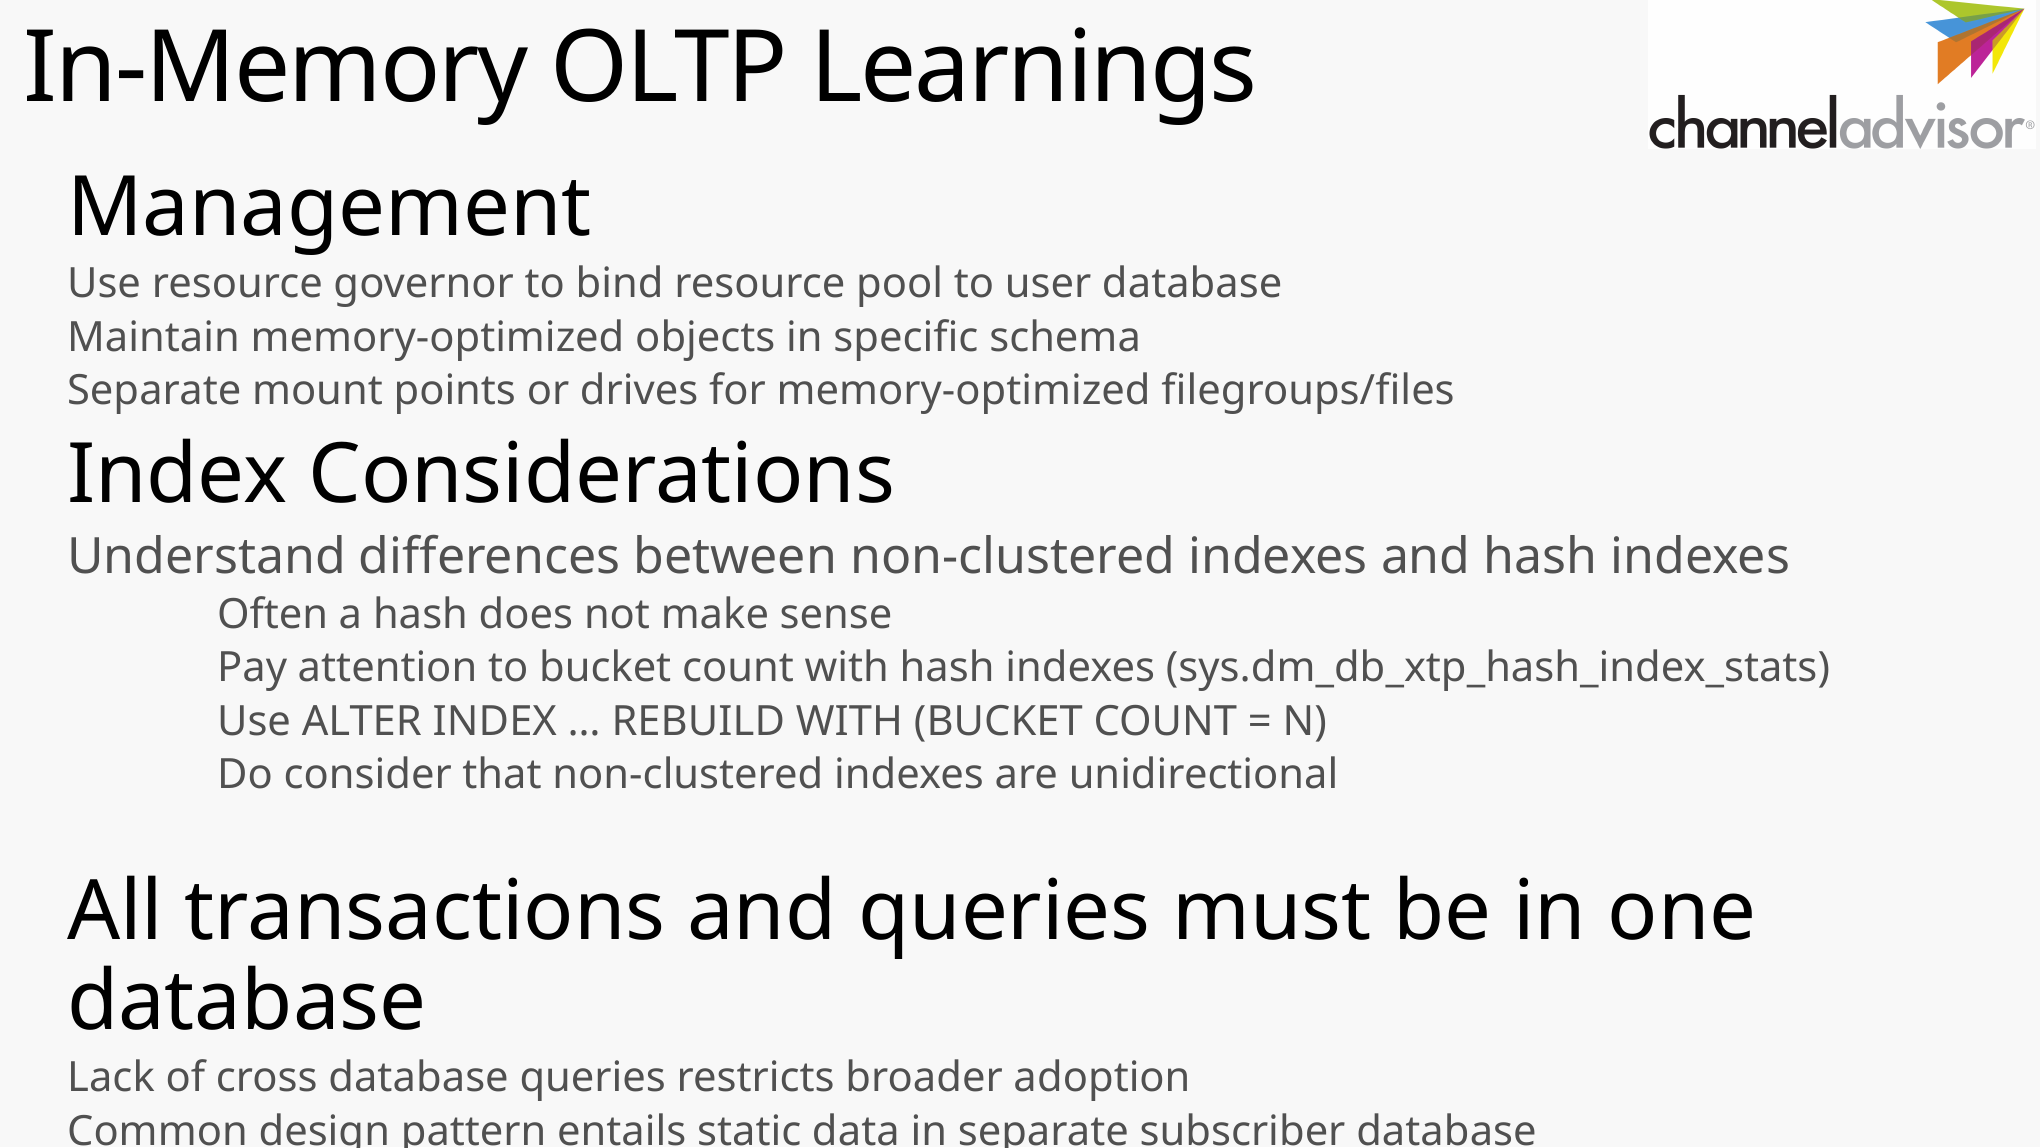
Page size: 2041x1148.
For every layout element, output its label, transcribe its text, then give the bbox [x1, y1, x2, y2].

picture [1647, 0, 2036, 149]
title In-Memory OLTP Learnings [0, 0, 1647, 151]
list Management Use resource governor to bind resource pool to user database Maintain memory-optimized objects in specific schema Separate mount points or drives for memory-optimized filegroups/files Index Considerations Understand differences between non-clustered indexes and hash indexes Often a hash does not make sense Pay attention to bucket count with hash indexes (sys.dm_db_xtp_hash_index_stats) Use ALTER INDEX … REBUILD WITH (BUCKET COUNT = N) Do consider that non-clustered indexes are unidirectional All transactions and queries must be in one database Lack of cross database queries restricts broader adoption Common design pattern entails static data in separate subscriber database [43, 148, 1993, 1148]
